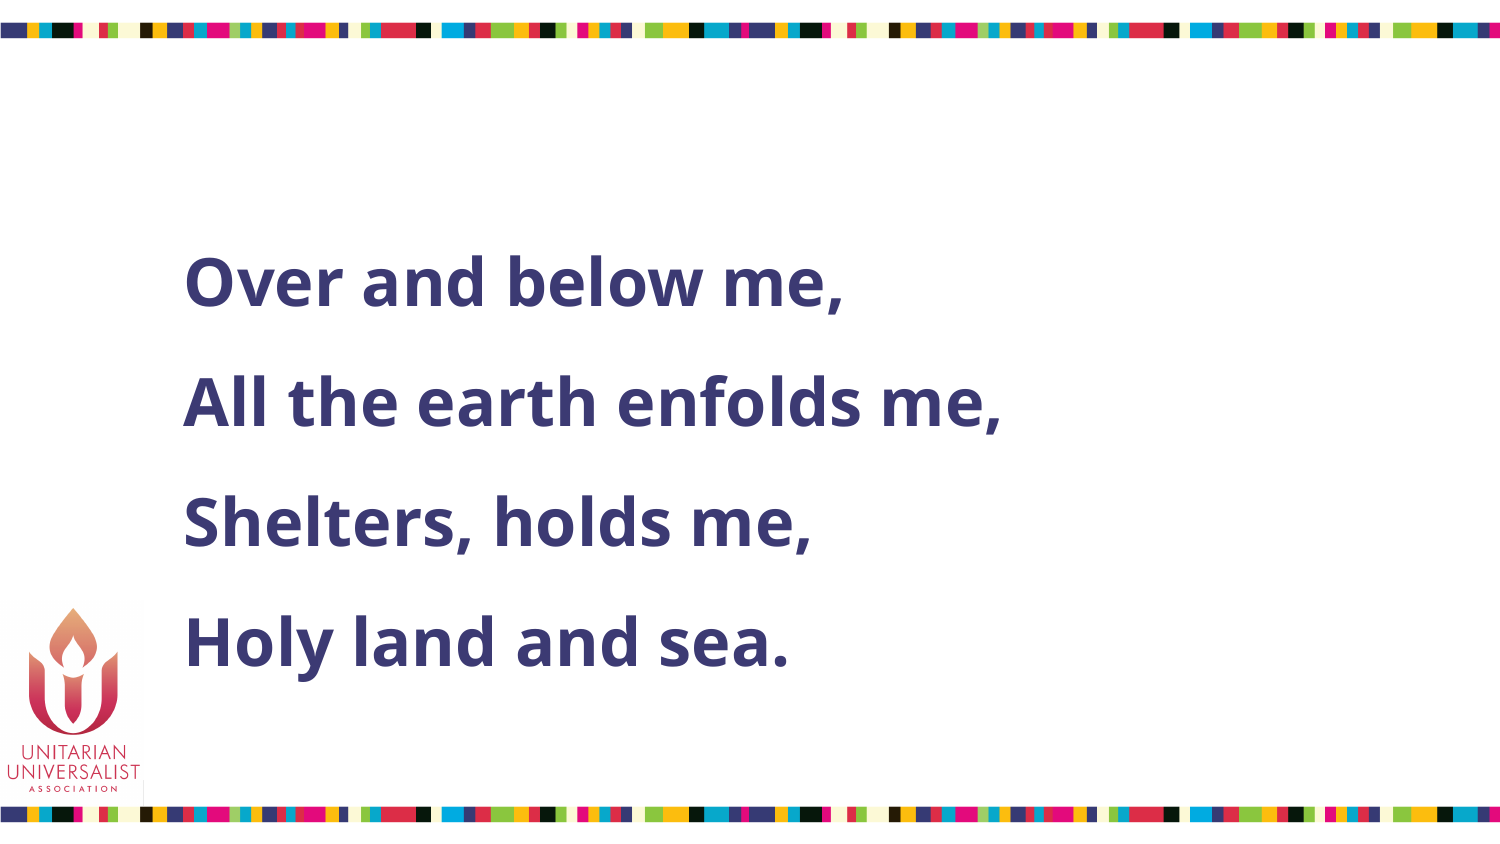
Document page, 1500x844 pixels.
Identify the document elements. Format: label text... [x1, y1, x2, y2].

picture [0, 22, 1500, 40]
text_box Over and below me, All the earth enfolds me, Shelters, holds me, Holy land and sea. [168, 184, 1421, 695]
picture [0, 600, 1500, 824]
